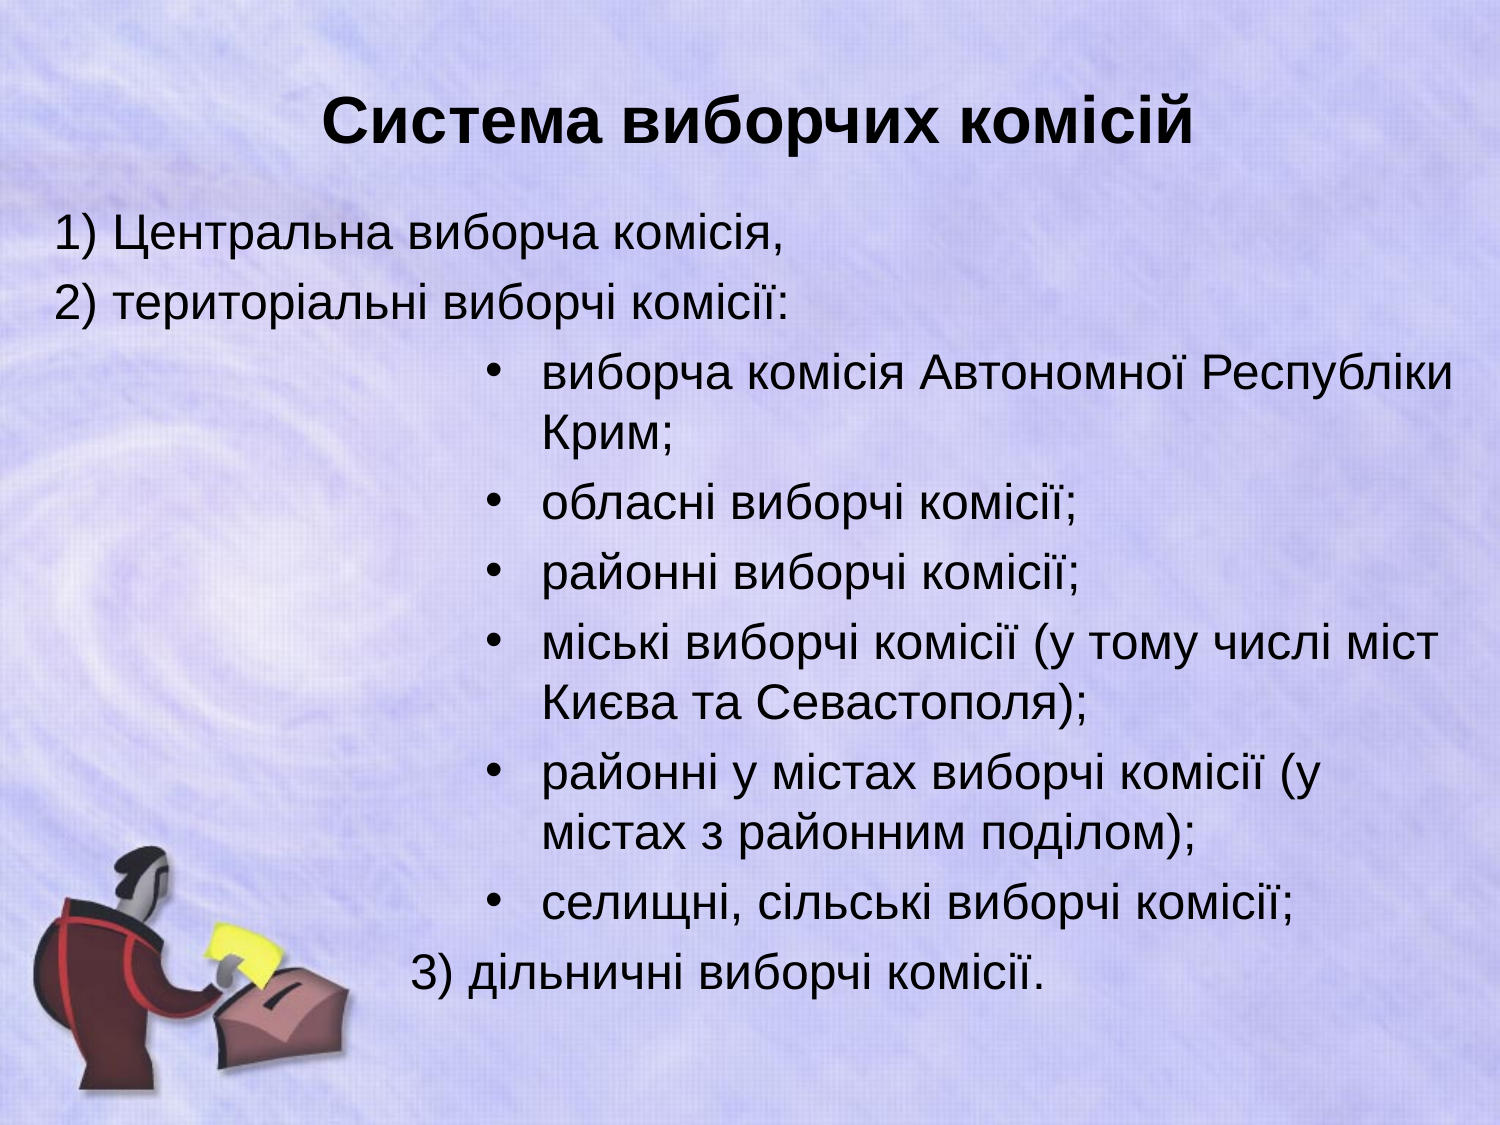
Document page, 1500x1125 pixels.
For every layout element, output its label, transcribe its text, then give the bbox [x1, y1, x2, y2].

picture [0, 0, 1500, 1125]
title Система виборчих комісій [38, 44, 1480, 165]
list 1) Центральна виборча комісія, 2) територіальні виборчі комісії: виборча комісія Автономної Республіки Крим; обласні виборчі комісії; районні виборчі комісії; міські виборчі комісії (у тому числі міст Києва та Севастополя); районні у містах виборчі комісії (у містах з районним поділом); селищні, сільські виборчі комісії; 3) дільничні виборчі комісії. [38, 191, 1480, 942]
